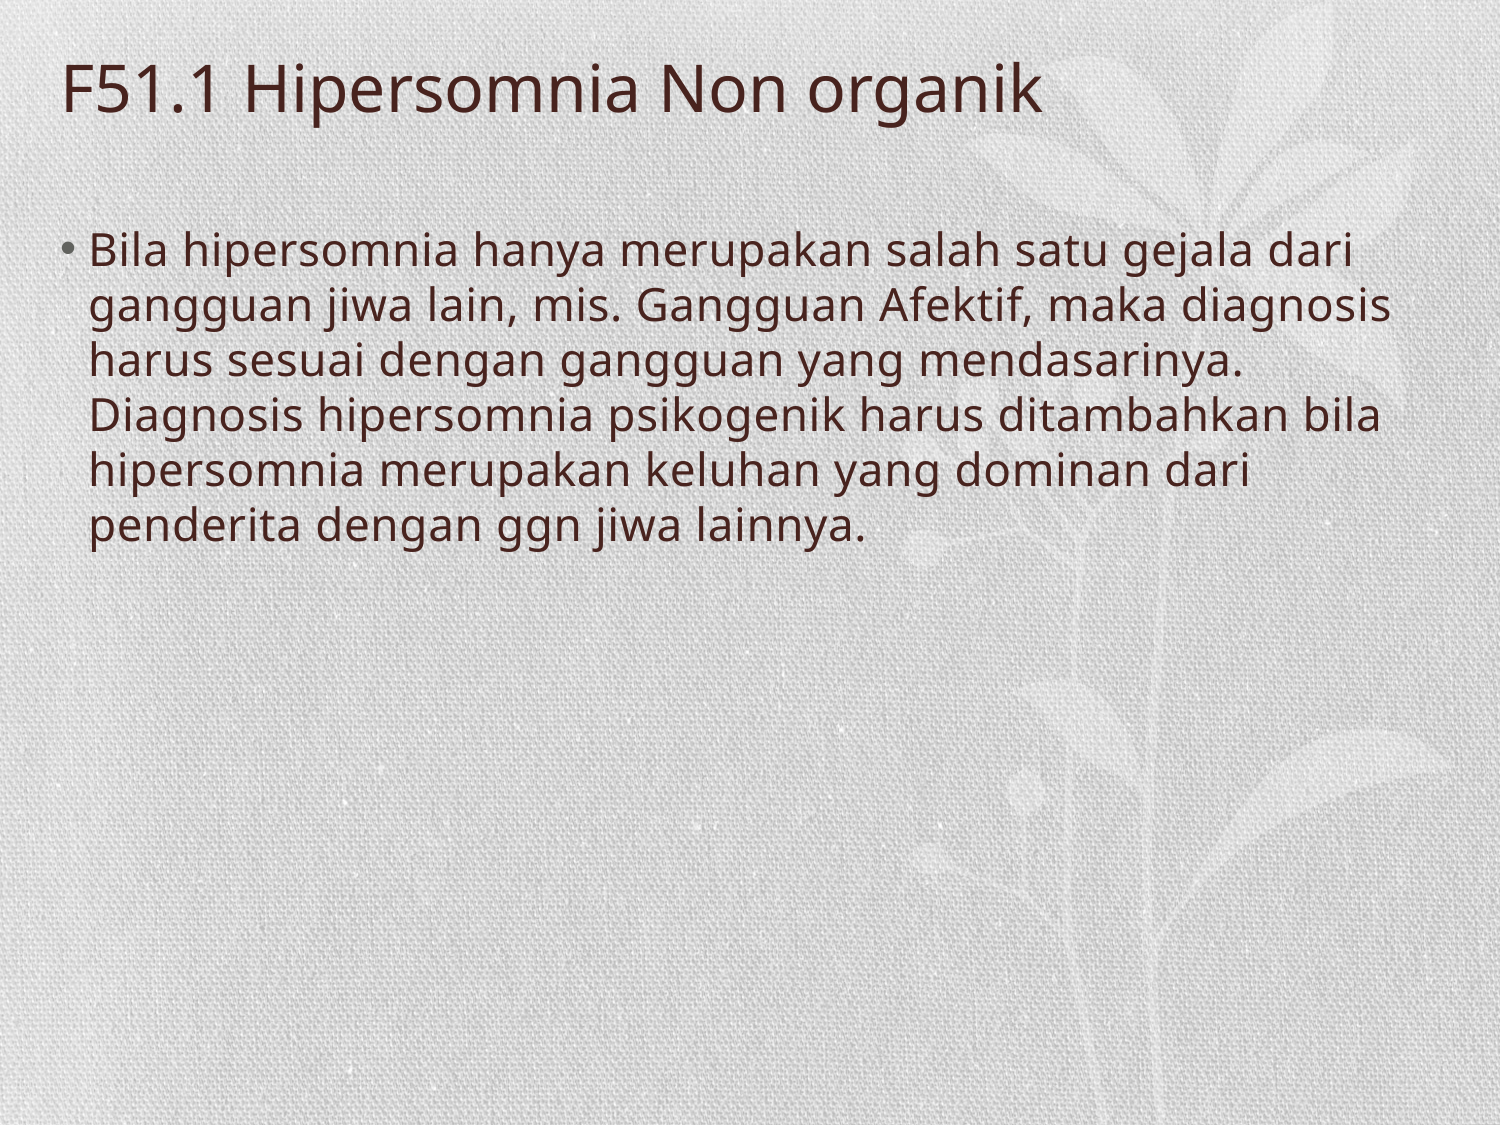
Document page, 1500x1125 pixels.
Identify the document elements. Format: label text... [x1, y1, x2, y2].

title F51.1 Hipersomnia Non organik [45, 37, 1455, 213]
list Bila hipersomnia hanya merupakan salah satu gejala dari gangguan jiwa lain, mis. Gangguan Afektif, maka diagnosis harus sesuai dengan gangguan yang mendasarinya. Diagnosis hipersomnia psikogenik harus ditambahkan bila hipersomnia merupakan keluhan yang dominan dari penderita dengan ggn jiwa lainnya. [45, 213, 1455, 1023]
